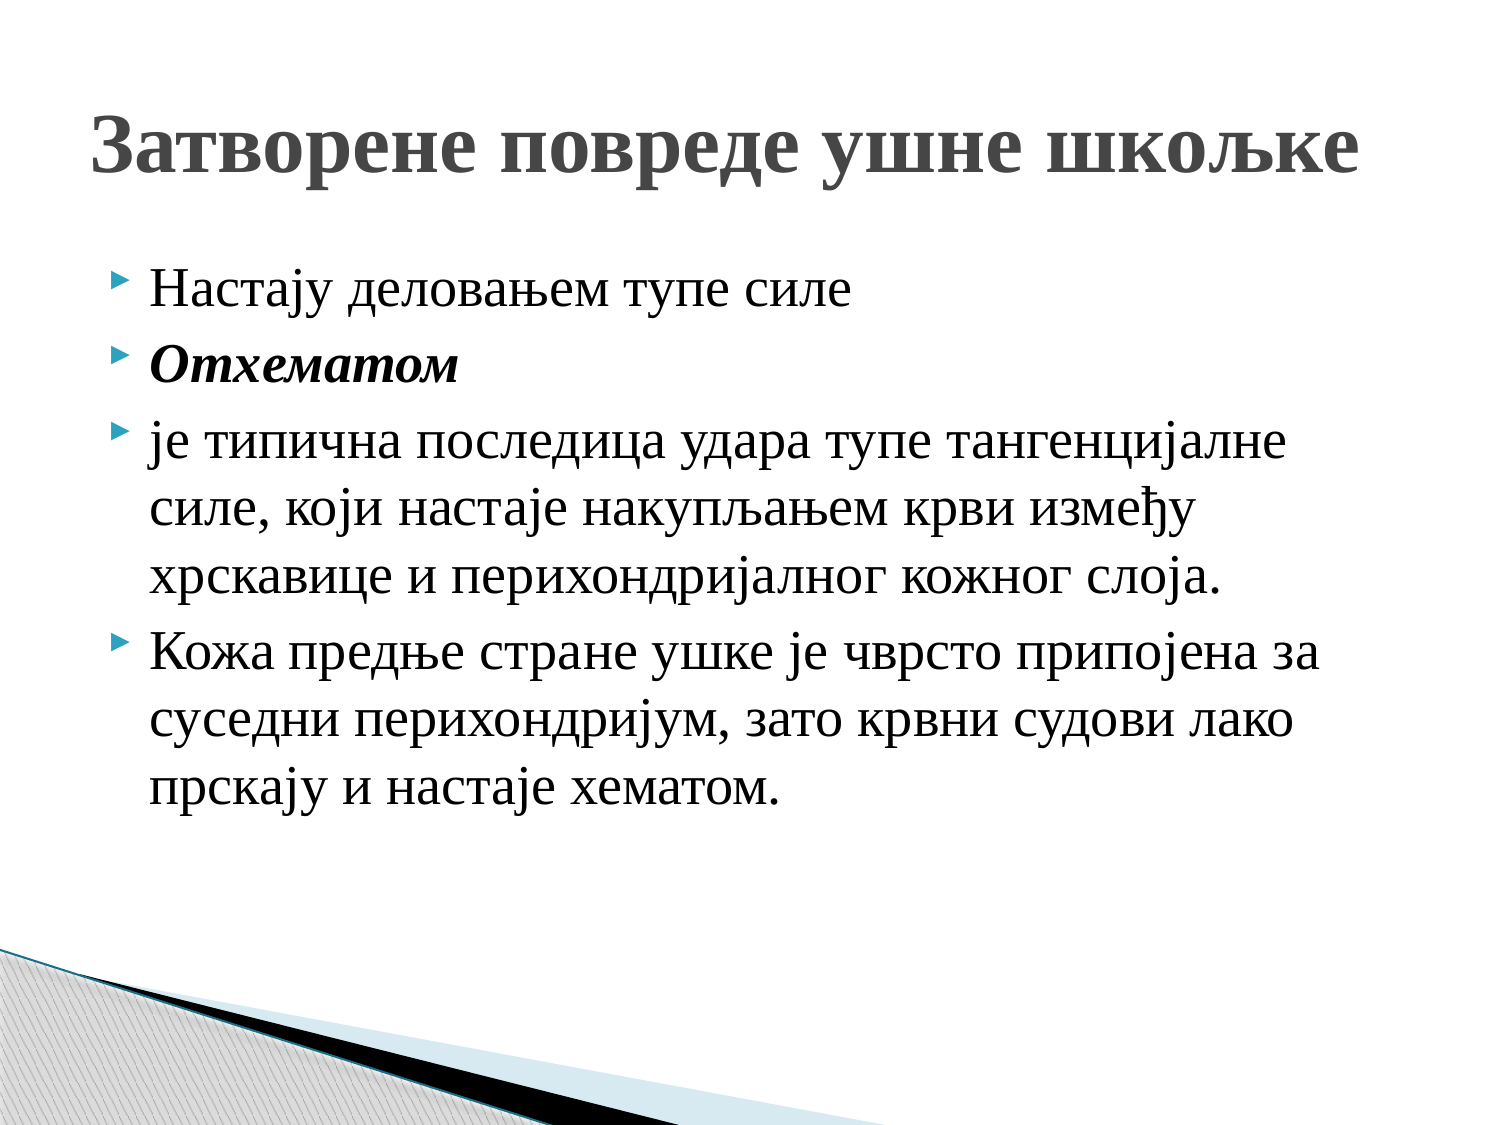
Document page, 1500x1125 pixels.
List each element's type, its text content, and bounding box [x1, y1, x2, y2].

title Затворене повреде ушне шкољке [75, 45, 1425, 233]
list Настају деловањем тупе силе Отхематом је типична последица удара тупе тангенцијалне силе, који настаје накупљањем крви између хрскавице и перихондријалног кожног слоја. Кожа предње стране ушке је чврсто припојена за суседни перихондријум, зато крвни судови лако прскају и настаје хематом. [74, 242, 1426, 986]
